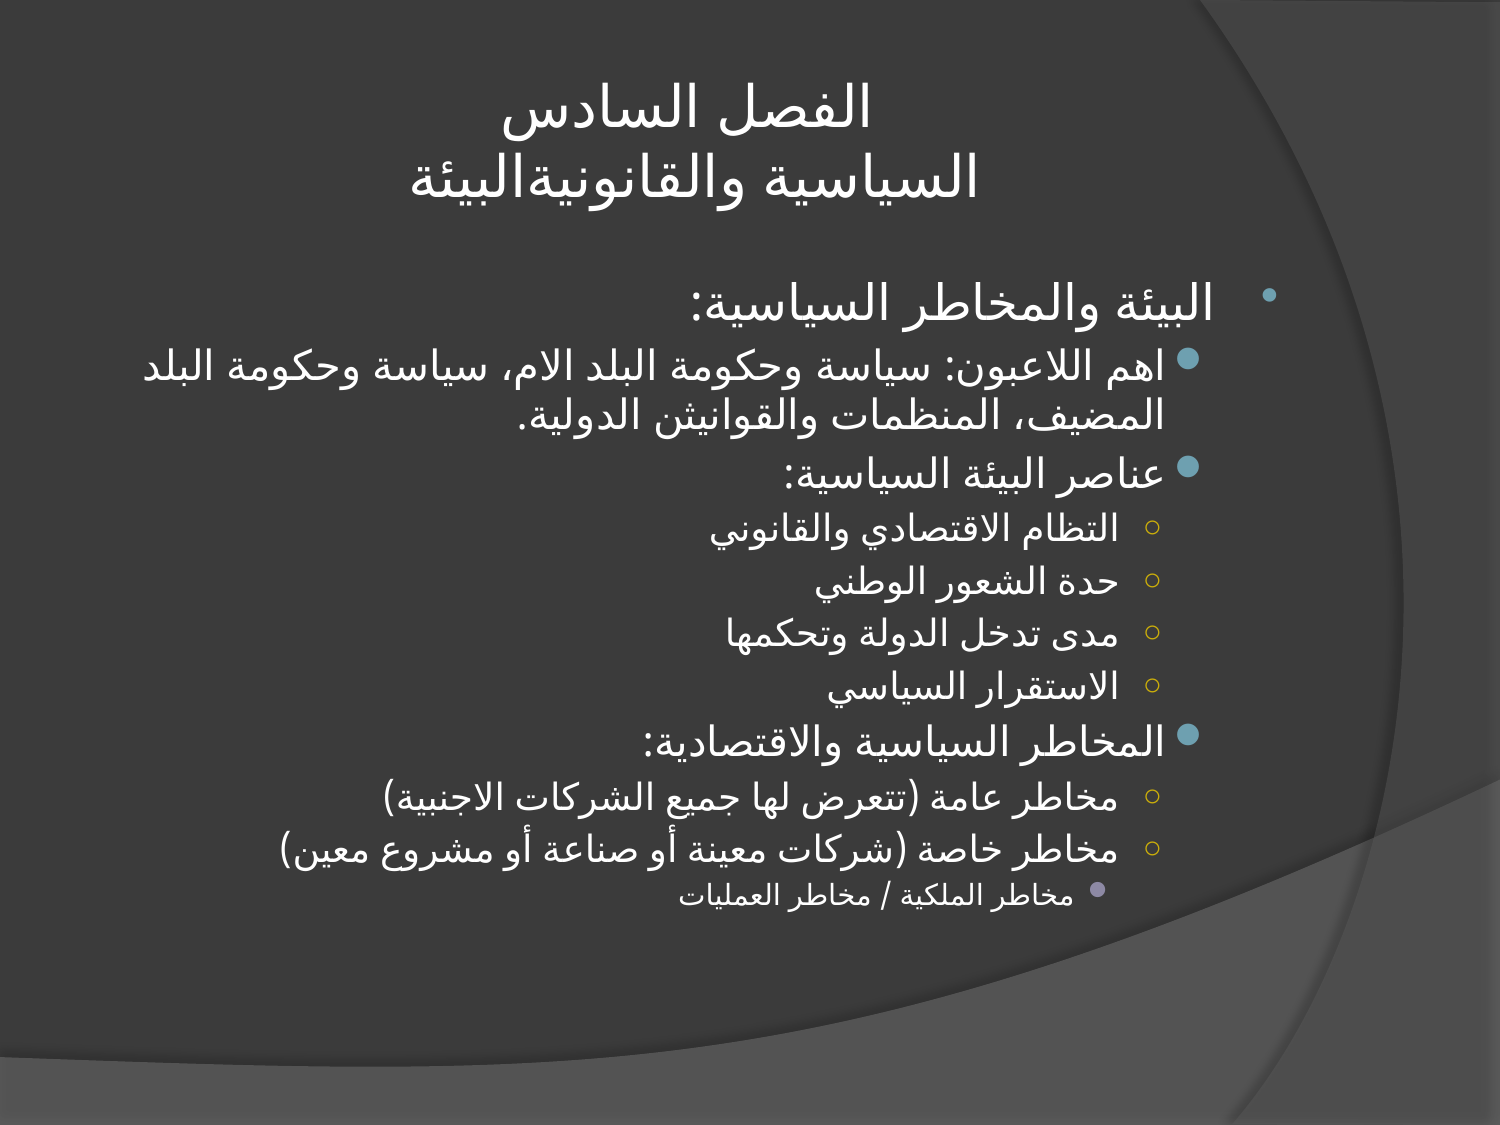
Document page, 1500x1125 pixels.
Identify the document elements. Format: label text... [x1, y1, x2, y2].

list البيئة والمخاطر السياسية: اهم اللاعبون: سياسة وحكومة البلد الام، سياسة وحكومة البلد المضيف، المنظمات والقوانيثن الدولية. عناصر البيئة السياسية: التظام الاقتصادي والقانوني حدة الشعور الوطني مدى تدخل الدولة وتحكمها الاستقرار السياسي المخاطر السياسية والاقتصادية: مخاطر عامة (تتعرض لها جميع الشركات الاجنبية) مخاطر خاصة (شركات معينة أو صناعة أو مشروع معين) مخاطر الملكية / مخاطر العمليات [75, 262, 1300, 1005]
title الفصل السادس السياسية والقانونيةالبيئة [75, 45, 1300, 233]
